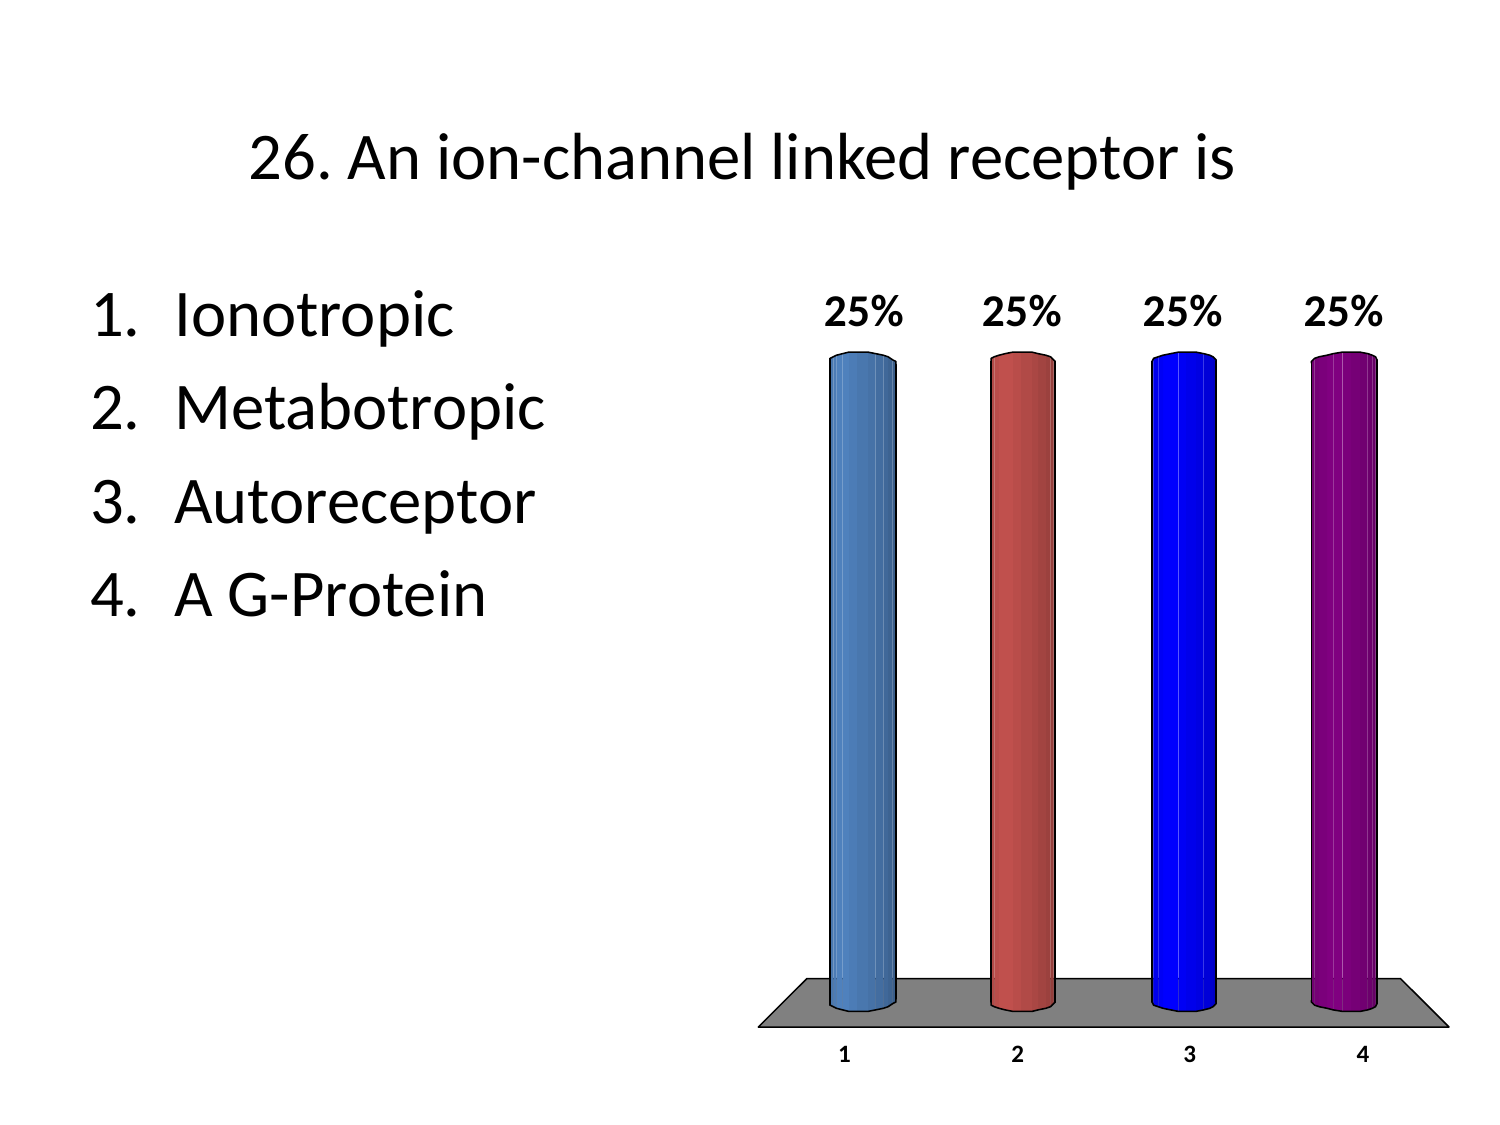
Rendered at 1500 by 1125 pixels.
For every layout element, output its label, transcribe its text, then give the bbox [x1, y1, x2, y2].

list Ionotropic Metabotropic Autoreceptor A G-Protein [75, 262, 750, 1005]
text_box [739, 270, 1490, 1115]
title 26. An ion-channel linked receptor is [75, 59, 1425, 247]
